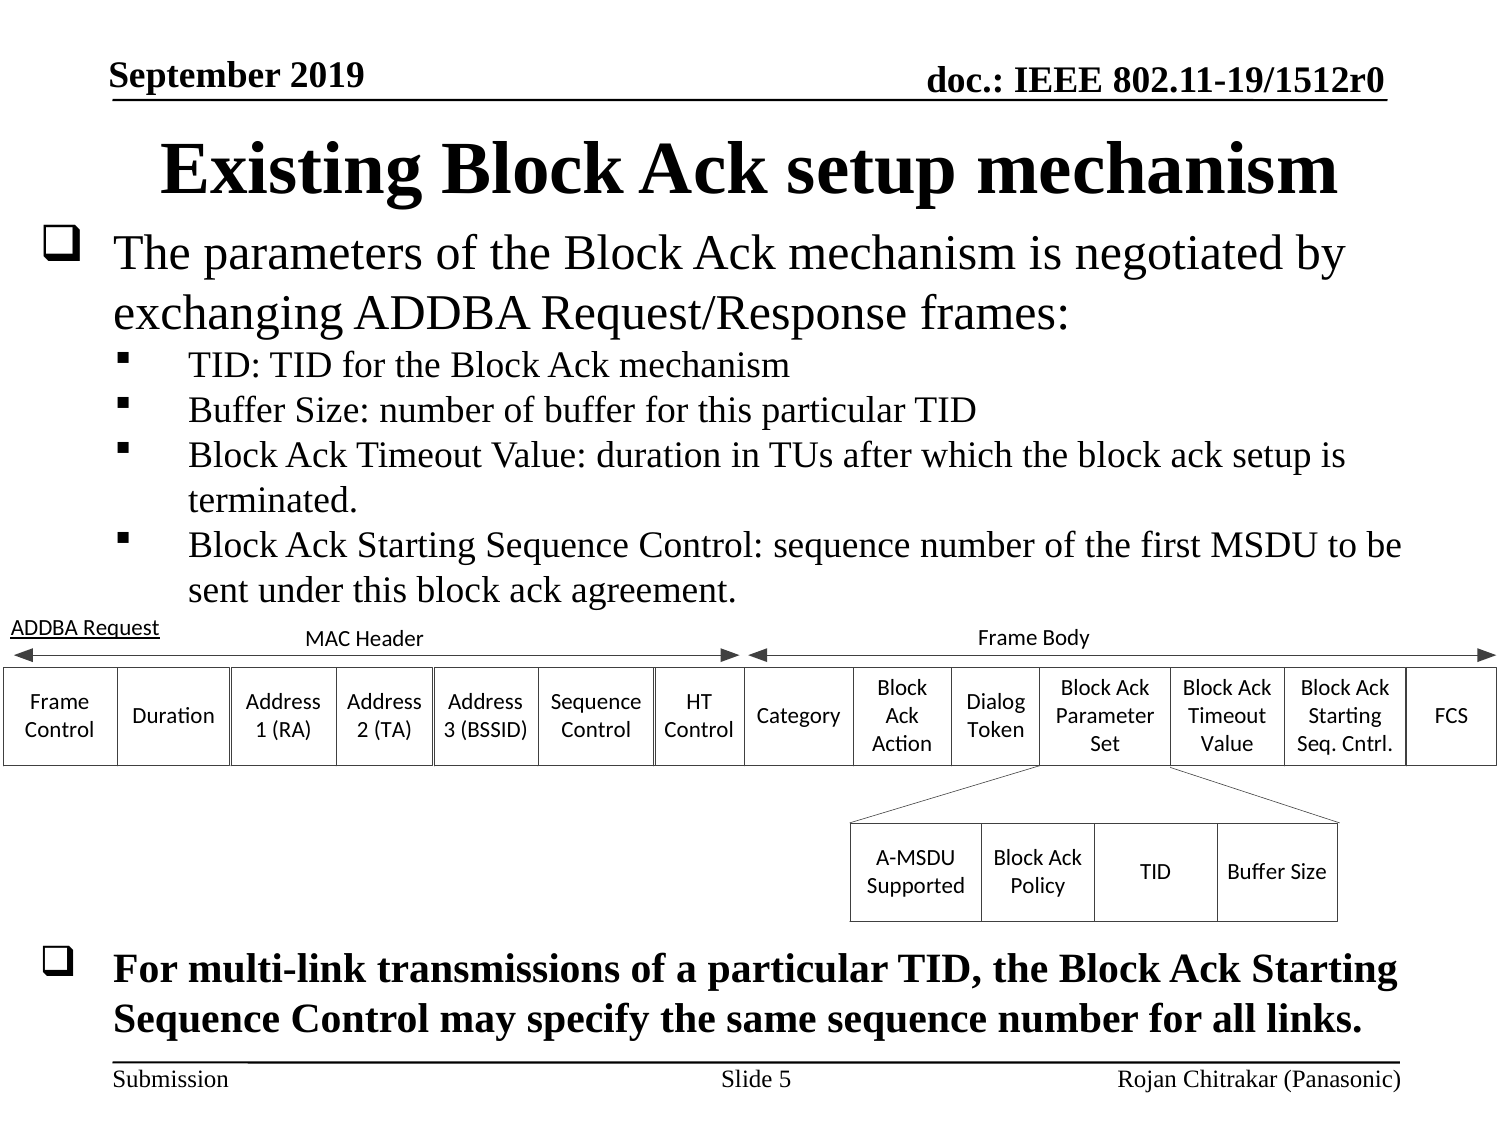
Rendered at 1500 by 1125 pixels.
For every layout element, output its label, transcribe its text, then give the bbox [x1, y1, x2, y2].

slide_number Slide 5 [712, 1061, 800, 1093]
footer Rojan Chitrakar (Panasonic) [949, 1061, 1402, 1093]
picture [0, 608, 1500, 926]
text_box Existing Block Ack setup mechanism [0, 111, 1500, 225]
text_box The parameters of the Block Ack mechanism is negotiated by exchanging ADDBA Request/Response frames: TID: TID for the Block Ack mechanism Buffer Size: number of buffer for this particular TID Block Ack Timeout Value: duration in TUs after which the block ack setup is terminated. Block Ack Starting Sequence Control: sequence number of the first MSDU to be sent under this block ack agreement. [24, 212, 1463, 606]
text_box For multi-link transmissions of a particular TID, the Block Ack Starting Sequence Control may specify the same sequence number for all links. [24, 934, 1463, 1049]
